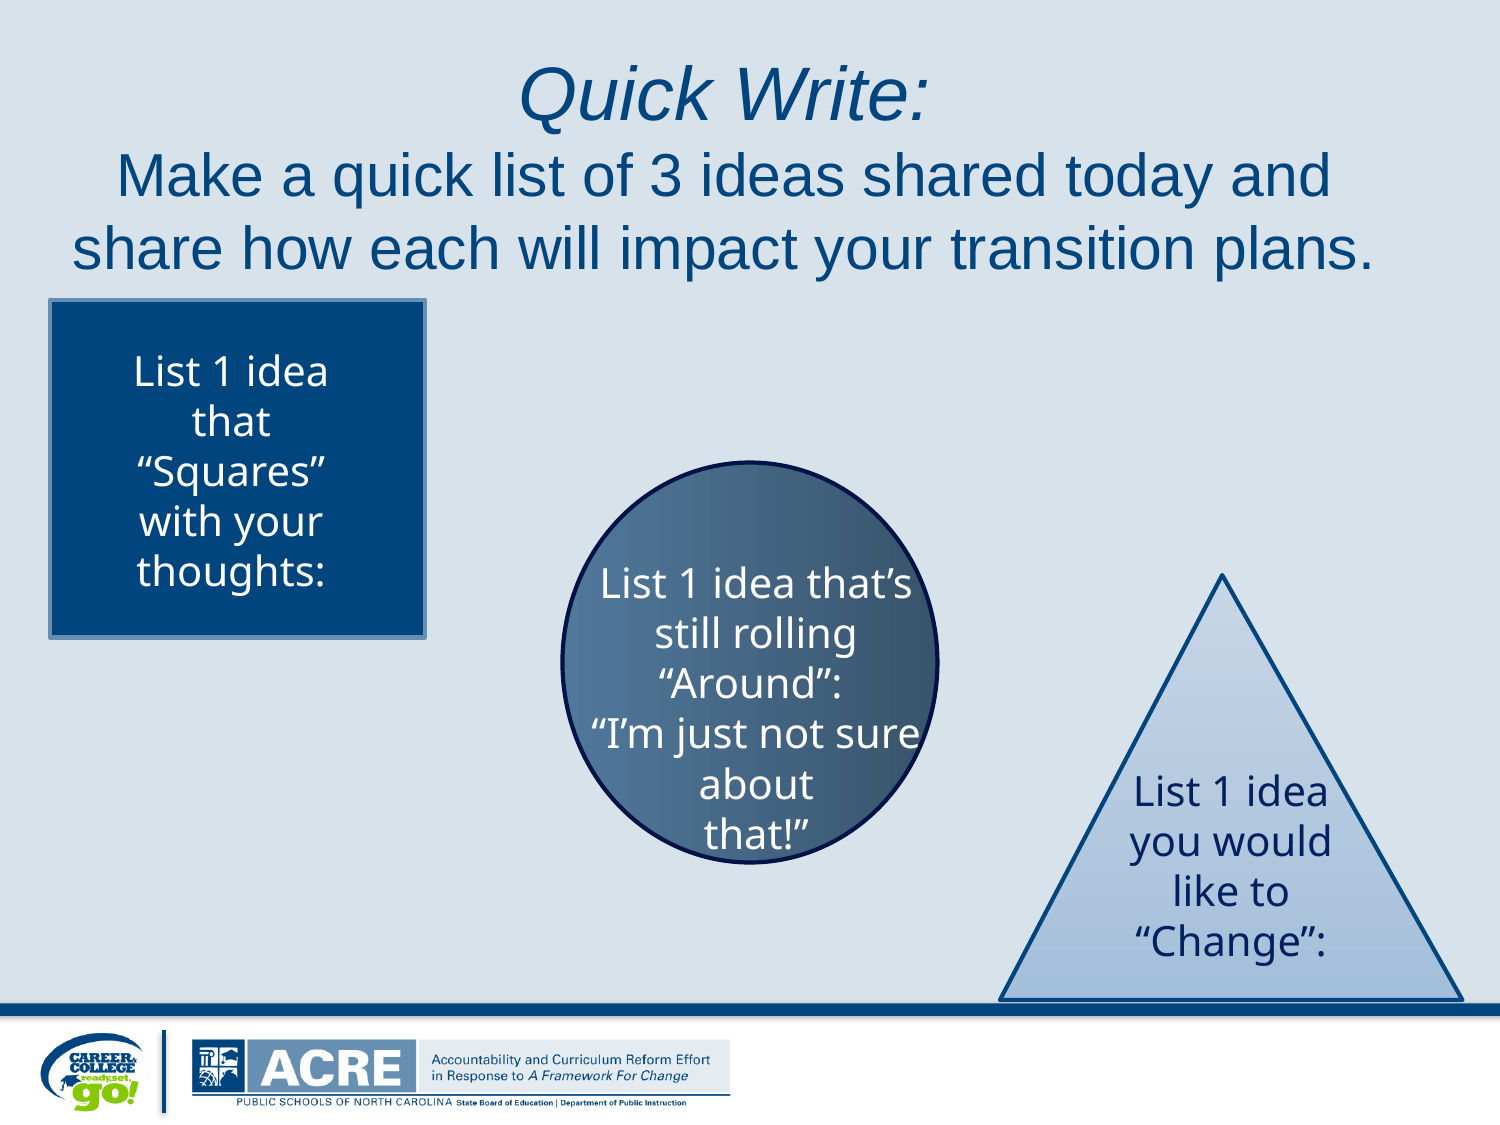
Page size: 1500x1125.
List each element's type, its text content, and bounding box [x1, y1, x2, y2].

text_box List 1 idea that “Squares” with your thoughts: [99, 337, 363, 603]
text_box [593, 460, 907, 549]
text_box List 1 idea that’s still rolling “Around”: “I’m just not sure about that!” [562, 549, 950, 865]
text_box [48, 298, 427, 640]
text_box [1124, 572, 1328, 757]
text_box [998, 804, 1465, 1003]
text_box List 1 idea you would like to “Change”: [1100, 757, 1363, 973]
picture [37, 1029, 152, 1115]
title Quick Write: Make a quick list of 3 ideas shared today and share how each will impact your transition plans. [37, 37, 1413, 338]
picture [174, 1017, 744, 1125]
